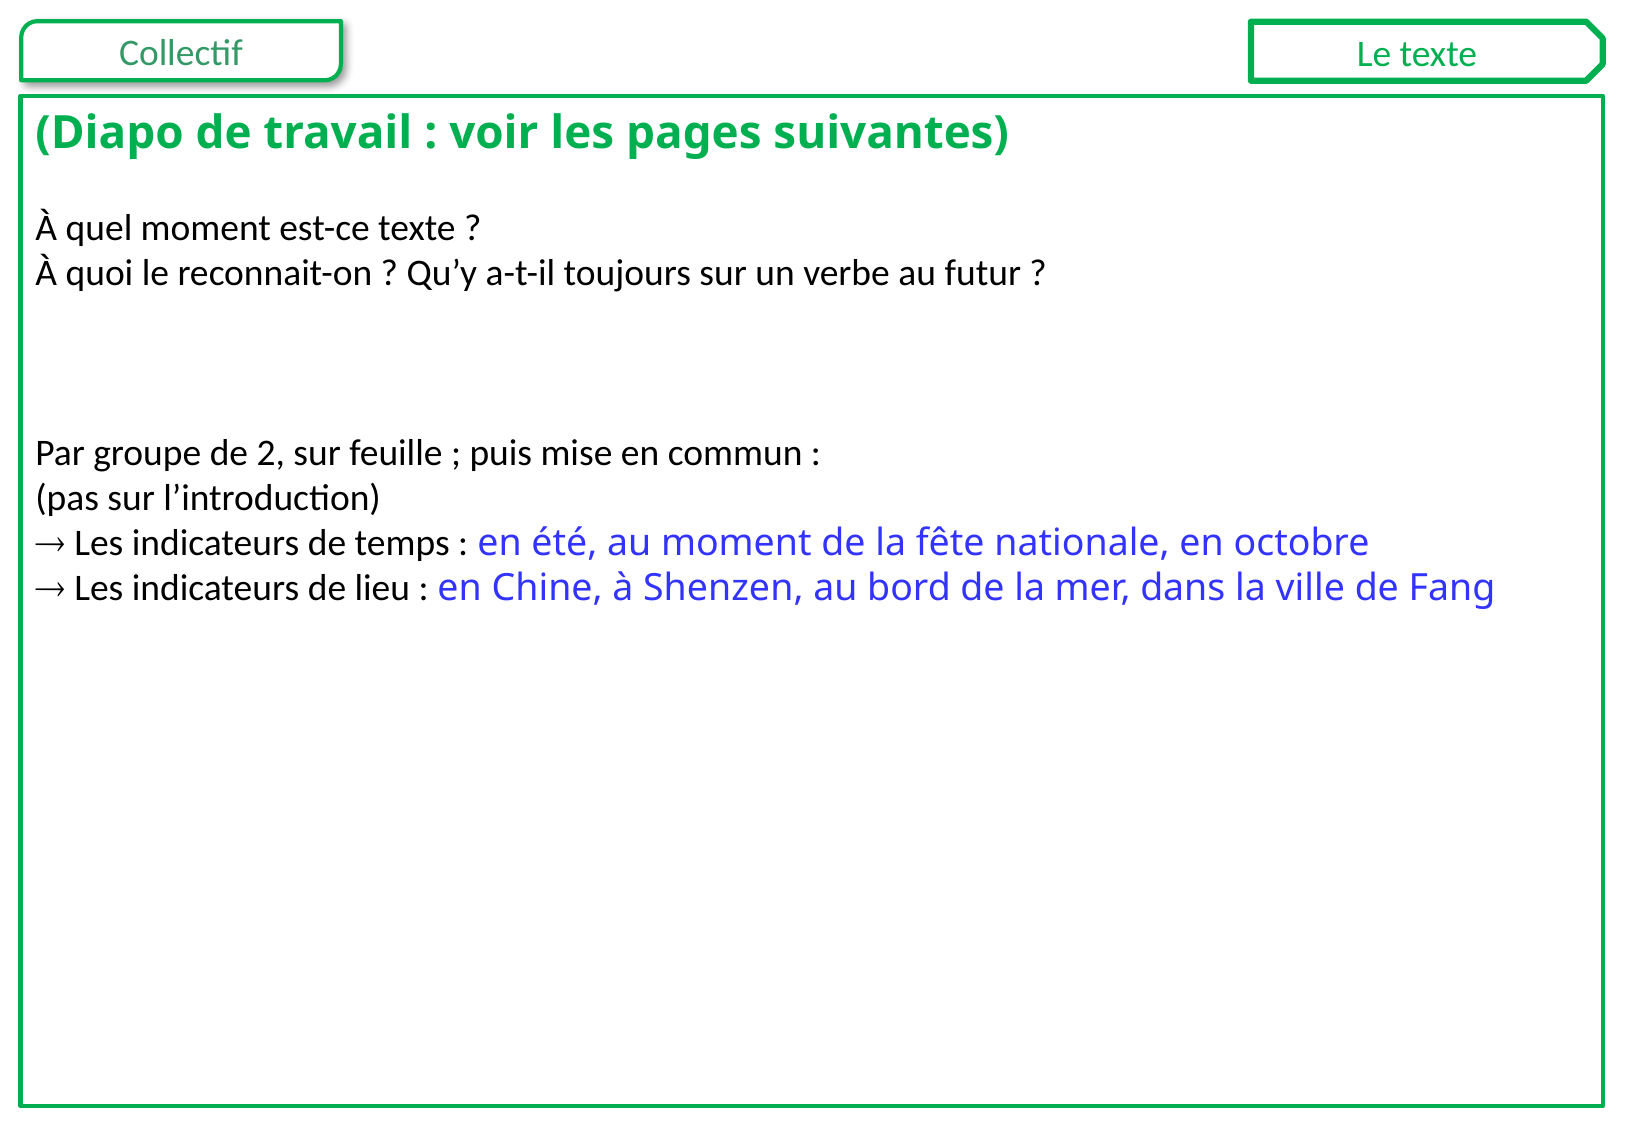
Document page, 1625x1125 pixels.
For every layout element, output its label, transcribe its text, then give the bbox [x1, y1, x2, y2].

list Le texte [1250, 21, 1584, 81]
list (Diapo de travail : voir les pages suivantes) À quel moment est-ce texte ? À quoi le reconnait-on ? Qu’y a-t-il toujours sur un verbe au futur ? Par groupe de 2, sur feuille ; puis mise en commun : (pas sur l’introduction)  Les indicateurs de temps : en été, au moment de la fête nationale, en octobre  Les indicateurs de lieu : en Chine, à Shenzen, au bord de la mer, dans la ville de Fang [18, 94, 1605, 1108]
